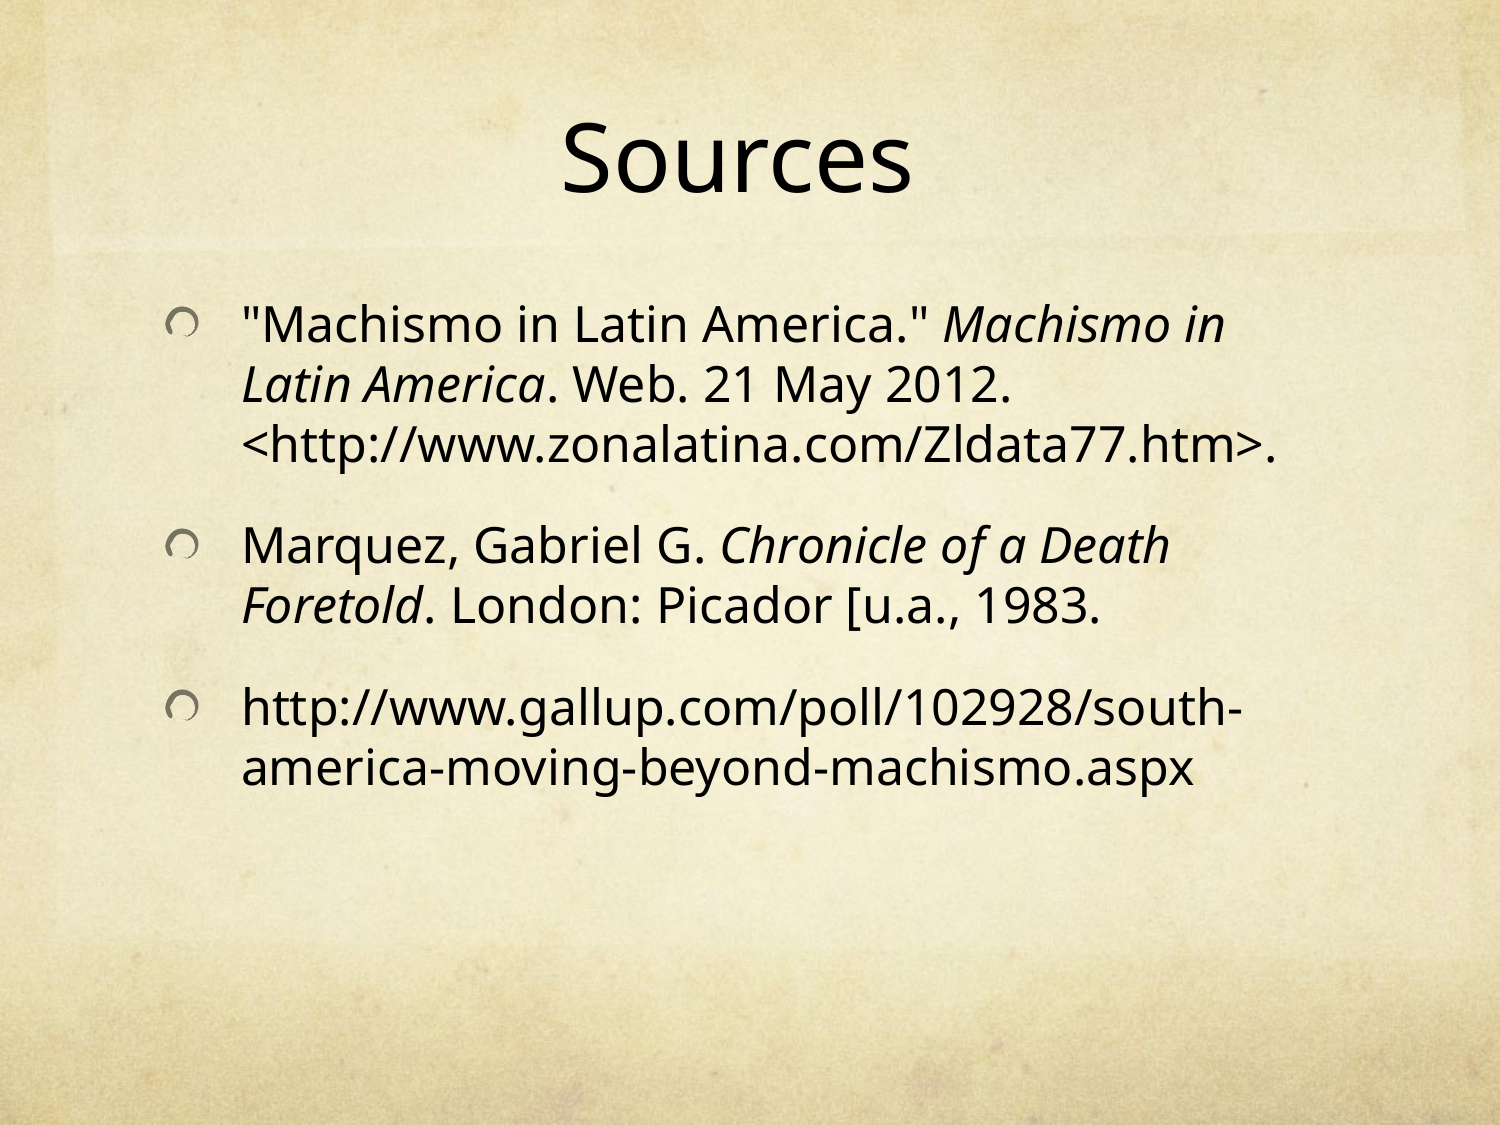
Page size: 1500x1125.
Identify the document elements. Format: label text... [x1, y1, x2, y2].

title Sources [150, 82, 1350, 225]
picture [0, 0, 1500, 1125]
list "Machismo in Latin America." Machismo in Latin America. Web. 21 May 2012. <http://www.zonalatina.com/Zldata77.htm>. Marquez, Gabriel G. Chronicle of a Death Foretold. London: Picador [u.a., 1983. http://www.gallup.com/poll/102928/south-america-moving-beyond-machismo.aspx [150, 284, 1350, 950]
